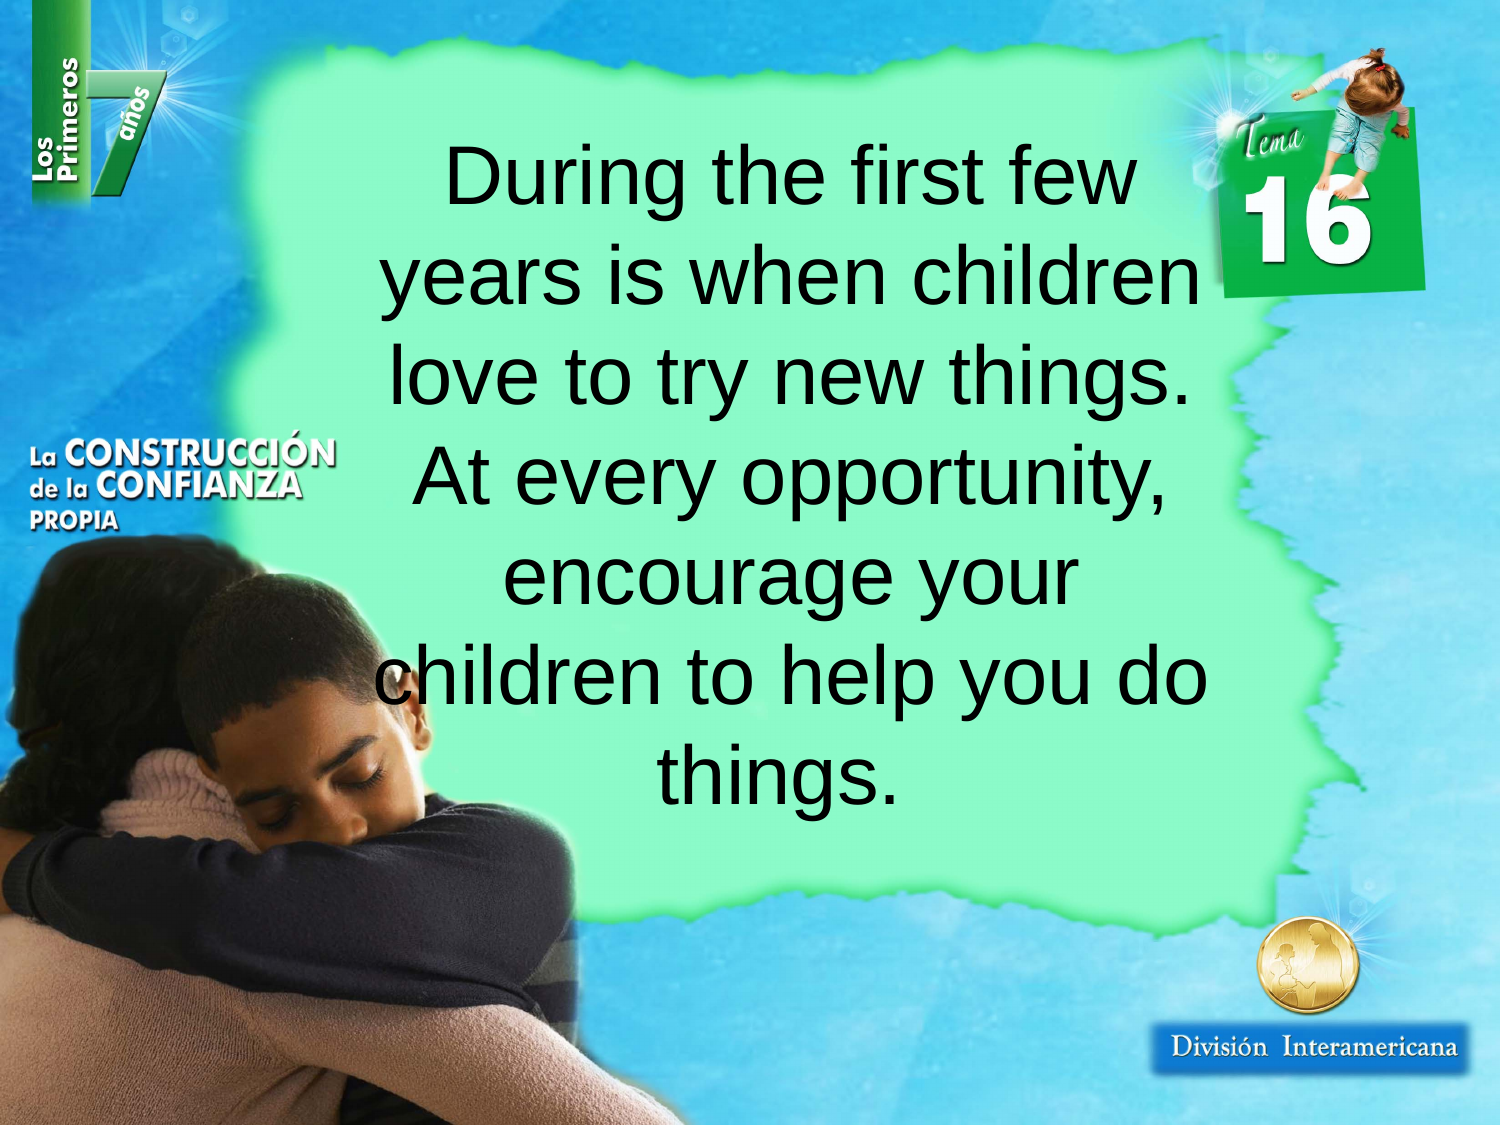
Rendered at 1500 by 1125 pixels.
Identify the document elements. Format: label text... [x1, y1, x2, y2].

picture [0, 0, 1500, 1125]
text_box During the first few years is when children love to try new things. At every opportunity, encourage your children to help you do things. [336, 113, 1247, 829]
